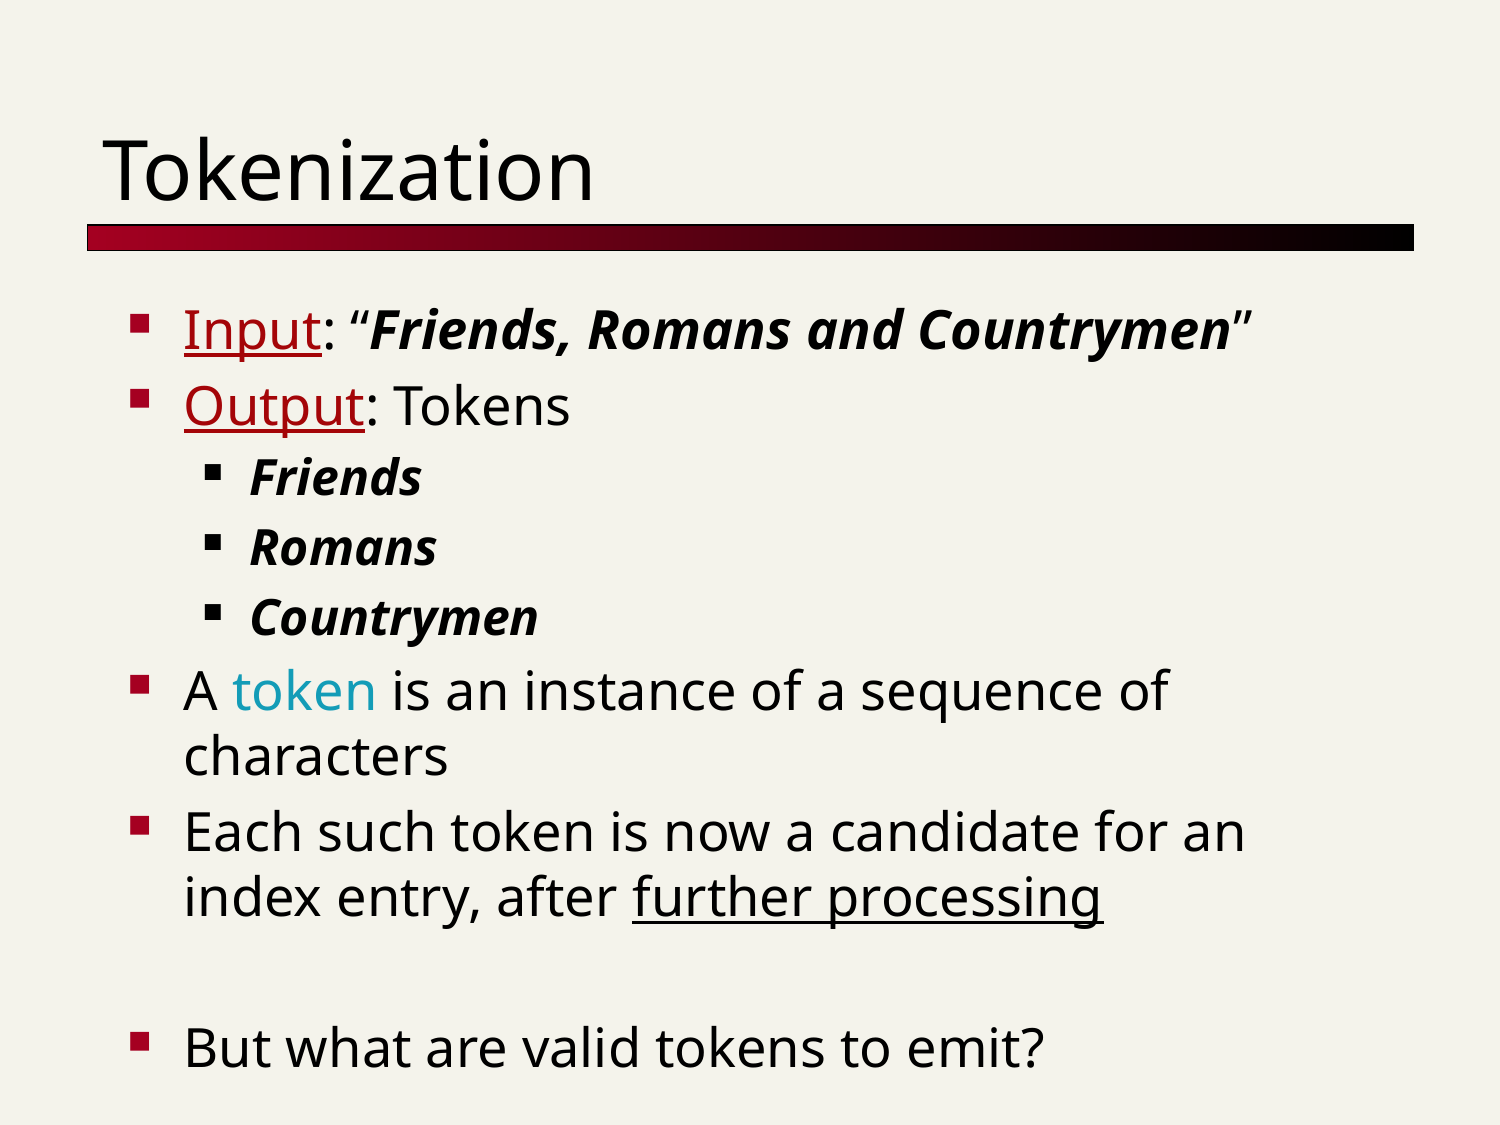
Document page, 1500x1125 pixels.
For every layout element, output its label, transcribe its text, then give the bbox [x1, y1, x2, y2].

list Input: “Friends, Romans and Countrymen” Output: Tokens Friends Romans Countrymen A token is an instance of a sequence of characters Each such token is now a candidate for an index entry, after further processing But what are valid tokens to emit? [112, 287, 1388, 1088]
title Tokenization [87, 62, 1413, 226]
